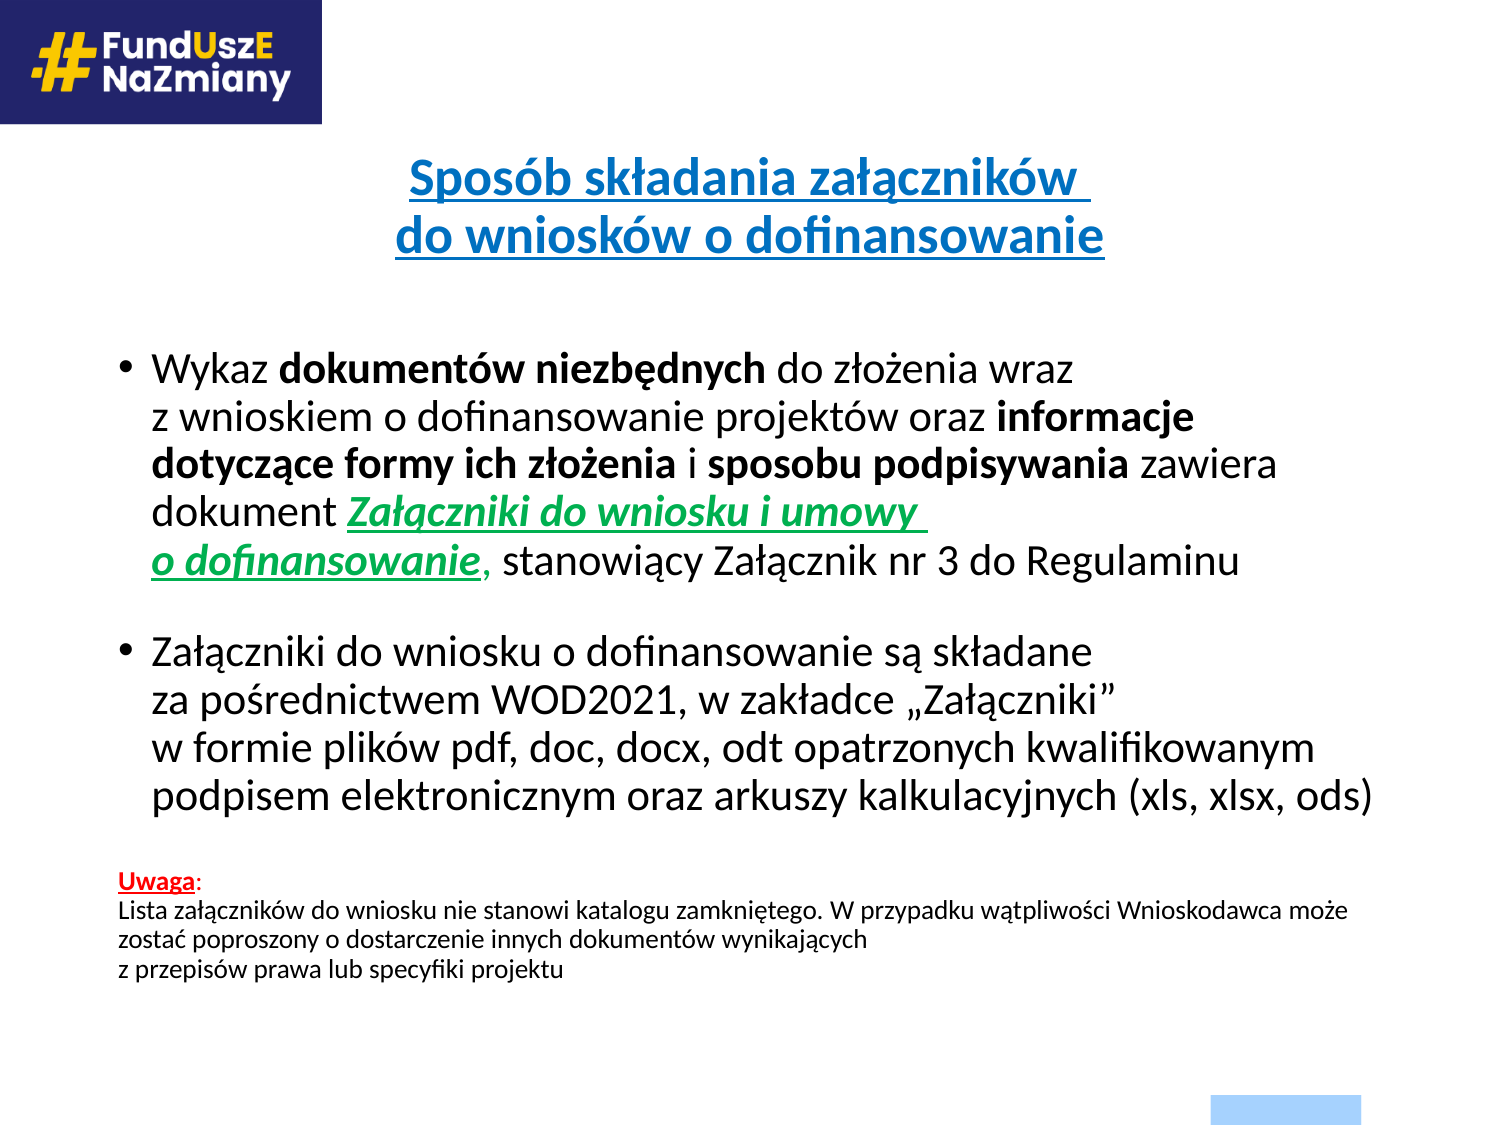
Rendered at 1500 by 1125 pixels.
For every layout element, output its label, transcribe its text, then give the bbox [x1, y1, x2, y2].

list Wykaz dokumentów niezbędnych do złożenia wraz z wnioskiem o dofinansowanie projektów oraz informacje dotyczące formy ich złożenia i sposobu podpisywania zawiera dokument Załączniki do wniosku i umowy o dofinansowanie, stanowiący Załącznik nr 3 do Regulaminu Załączniki do wniosku o dofinansowanie są składane za pośrednictwem WOD2021, w zakładce „Załączniki” w formie plików pdf, doc, docx, odt opatrzonych kwalifikowanym podpisem elektronicznym oraz arkuszy kalkulacyjnych (xls, xlsx, ods) Uwaga: Lista załączników do wniosku nie stanowi katalogu zamkniętego. W przypadku wątpliwości Wnioskodawca może zostać poproszony o dostarczenie innych dokumentów wynikających z przepisów prawa lub specyfiki projektu [103, 337, 1397, 1048]
title Sposób składania załączników do wniosków o dofinansowanie [103, 139, 1397, 319]
picture [0, 0, 1500, 1125]
